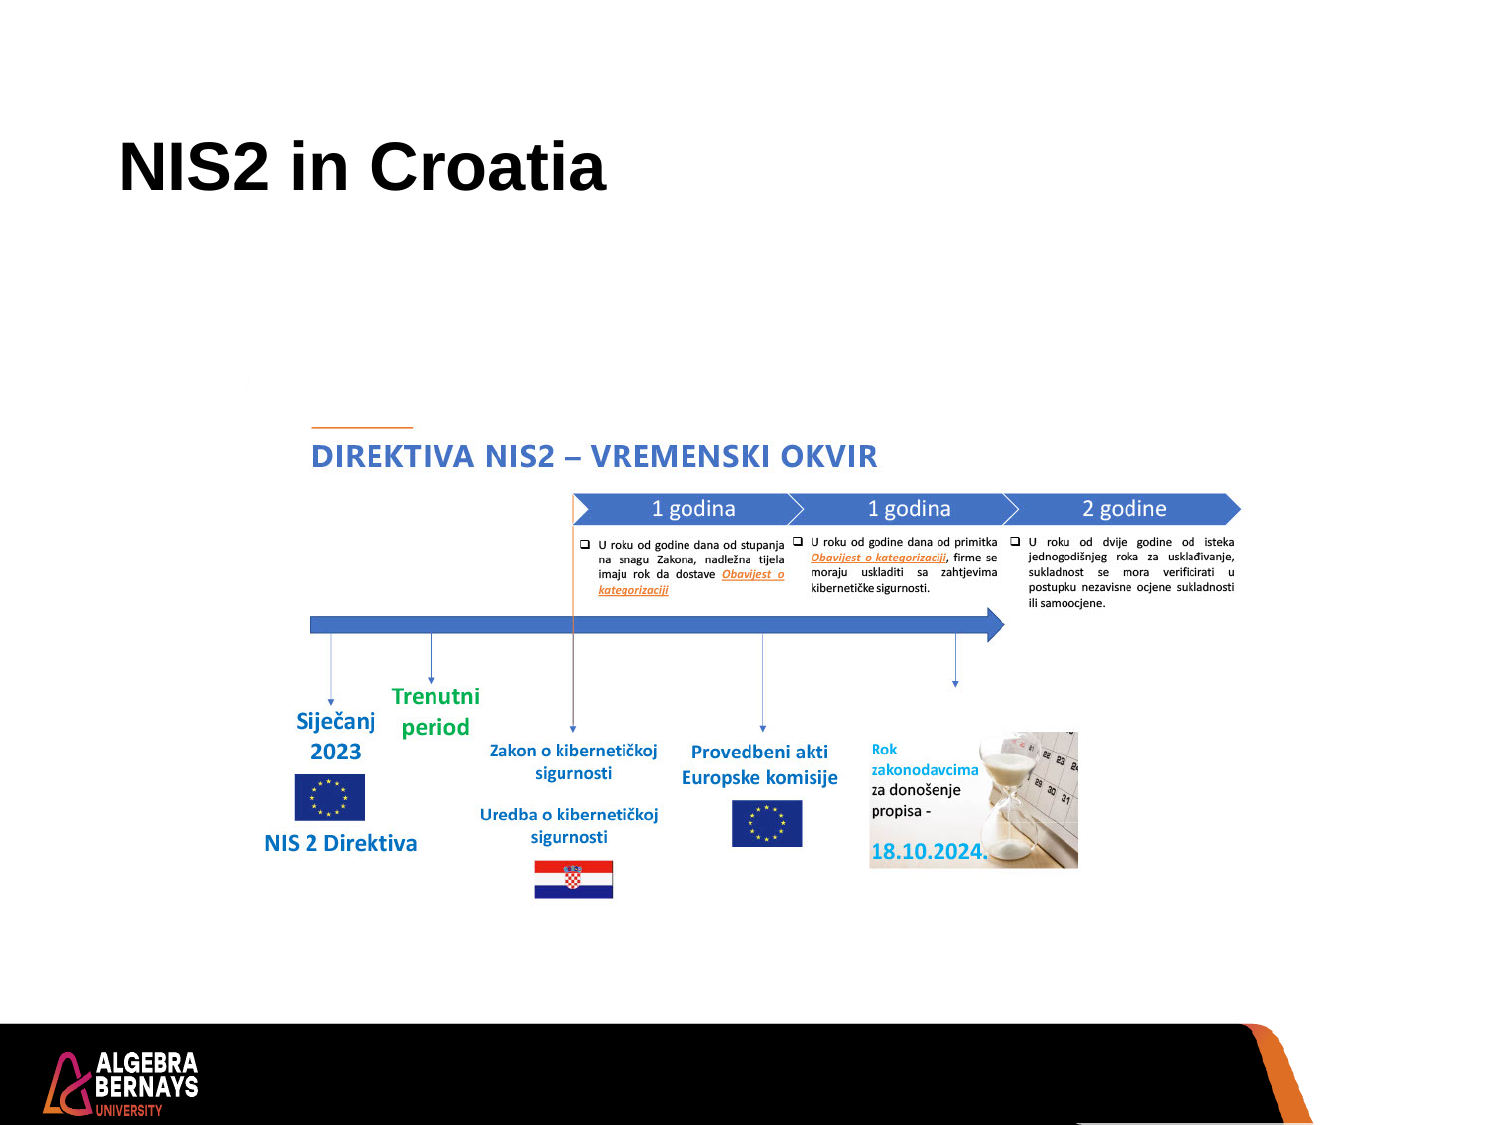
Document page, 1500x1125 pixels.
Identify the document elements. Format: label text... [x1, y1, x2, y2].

picture [0, 1023, 1468, 1125]
title NIS2 in Croatia [103, 59, 1397, 278]
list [246, 299, 1254, 1014]
